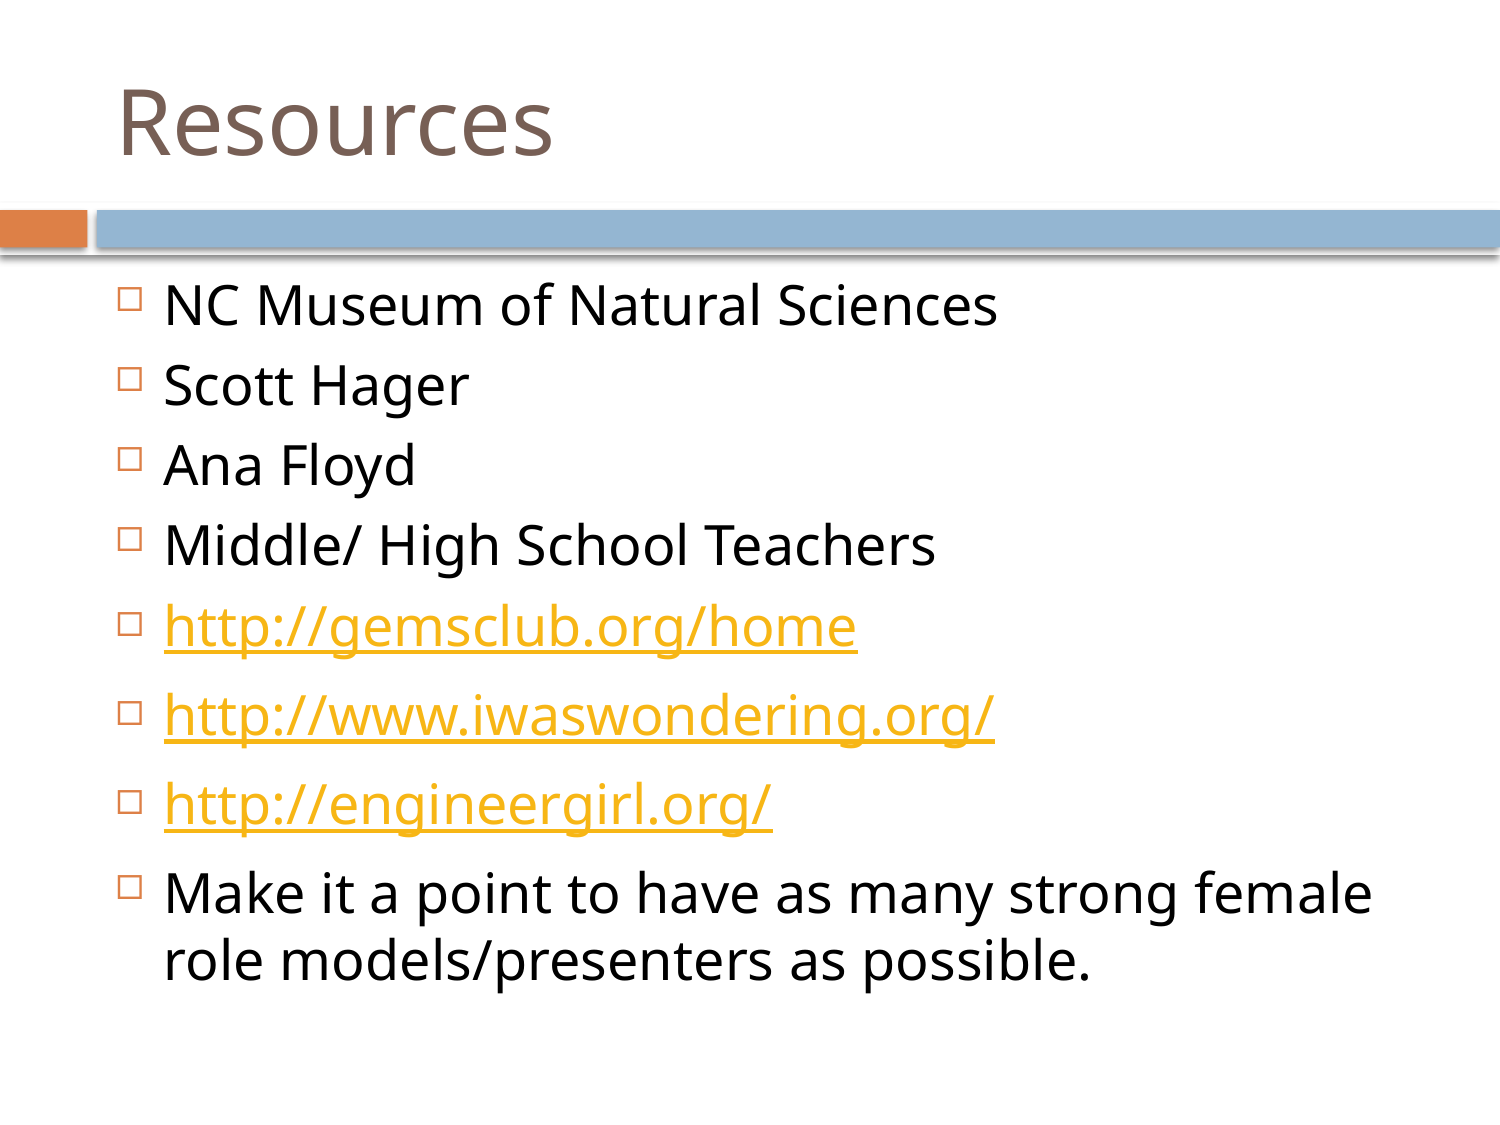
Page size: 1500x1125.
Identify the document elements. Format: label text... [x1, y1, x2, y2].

title Resources [100, 37, 1438, 200]
list NC Museum of Natural Sciences Scott Hager Ana Floyd Middle/ High School Teachers http://gemsclub.org/home http://www.iwaswondering.org/ http://engineergirl.org/ Make it a point to have as many strong female role models/presenters as possible. [100, 262, 1438, 1000]
